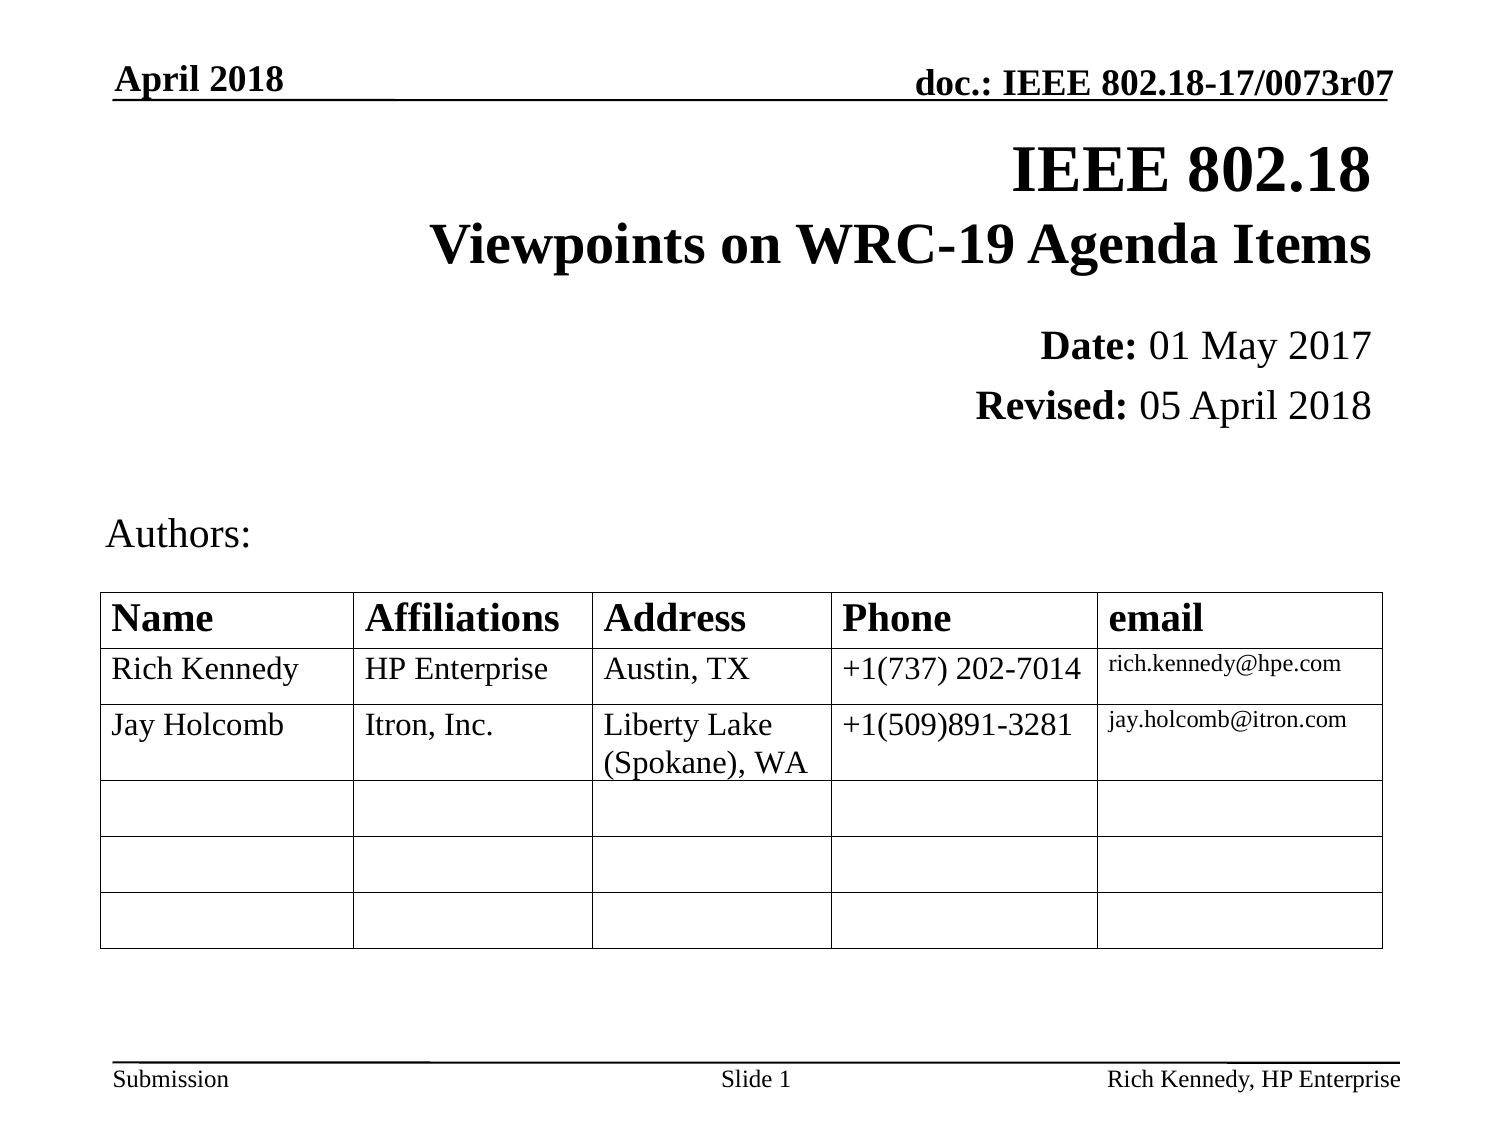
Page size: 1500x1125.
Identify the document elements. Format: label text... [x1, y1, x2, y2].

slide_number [114, 54, 493, 100]
footer Rich Kennedy, HP Enterprise [902, 1061, 1402, 1093]
title IEEE 802.18 Viewpoints on WRC-19 Agenda Items [112, 112, 1388, 288]
slide_number Slide 1 [712, 1061, 800, 1123]
text_box Authors: [90, 498, 328, 562]
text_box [84, 591, 1412, 999]
list Date: 01 May 2017 Revised: 05 April 2018 [112, 309, 1388, 426]
